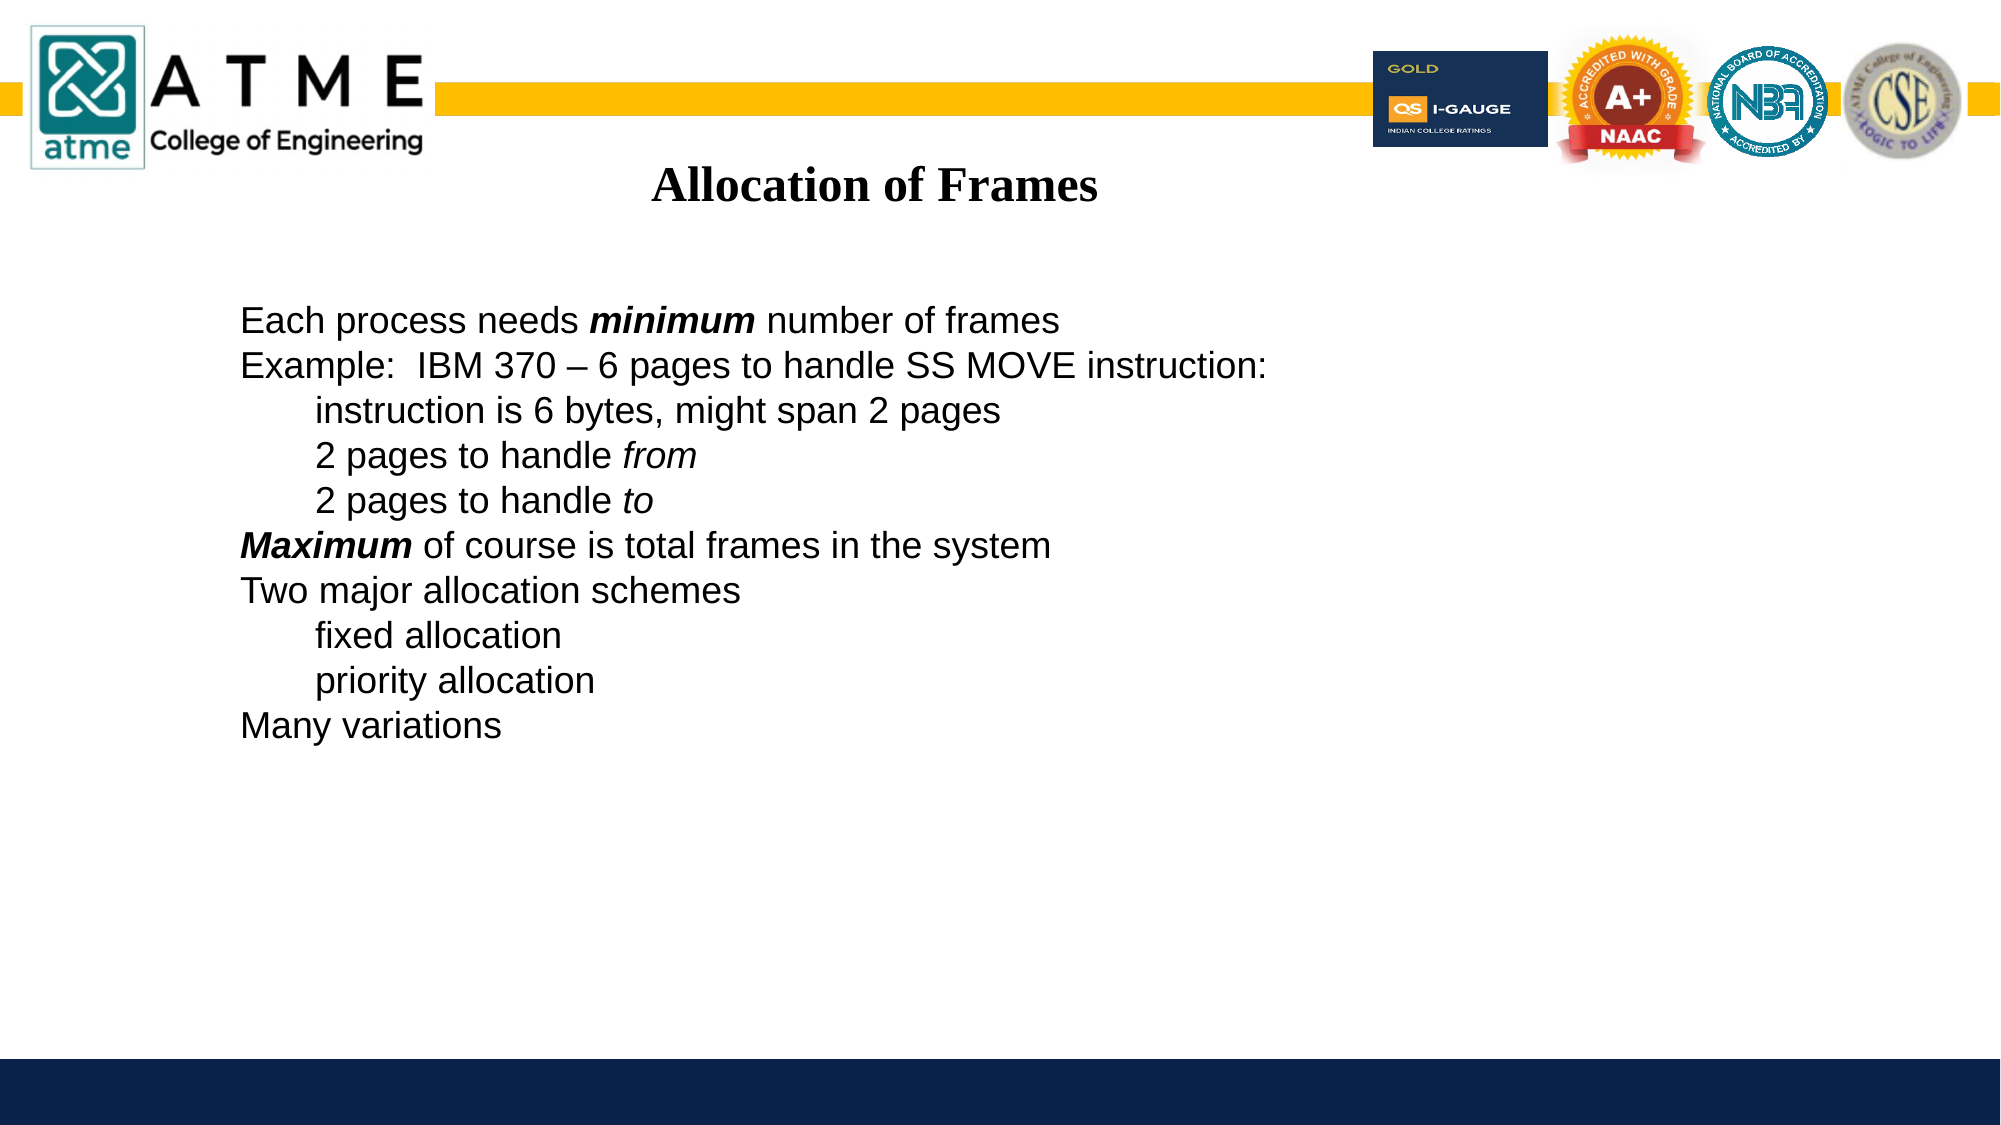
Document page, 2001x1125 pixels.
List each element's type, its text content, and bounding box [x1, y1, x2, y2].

picture [1373, 20, 1828, 144]
picture [22, 15, 435, 178]
picture [1840, 26, 1968, 176]
picture [0, 1059, 2001, 1125]
title Allocation of Frames [636, 144, 1929, 239]
list Each process needs minimum number of frames Example: IBM 370 – 6 pages to handle SS MOVE instruction: instruction is 6 bytes, might span 2 pages 2 pages to handle from 2 pages to handle to Maximum of course is total frames in the system Two major allocation schemes fixed allocation priority allocation Many variations [225, 289, 1494, 1025]
